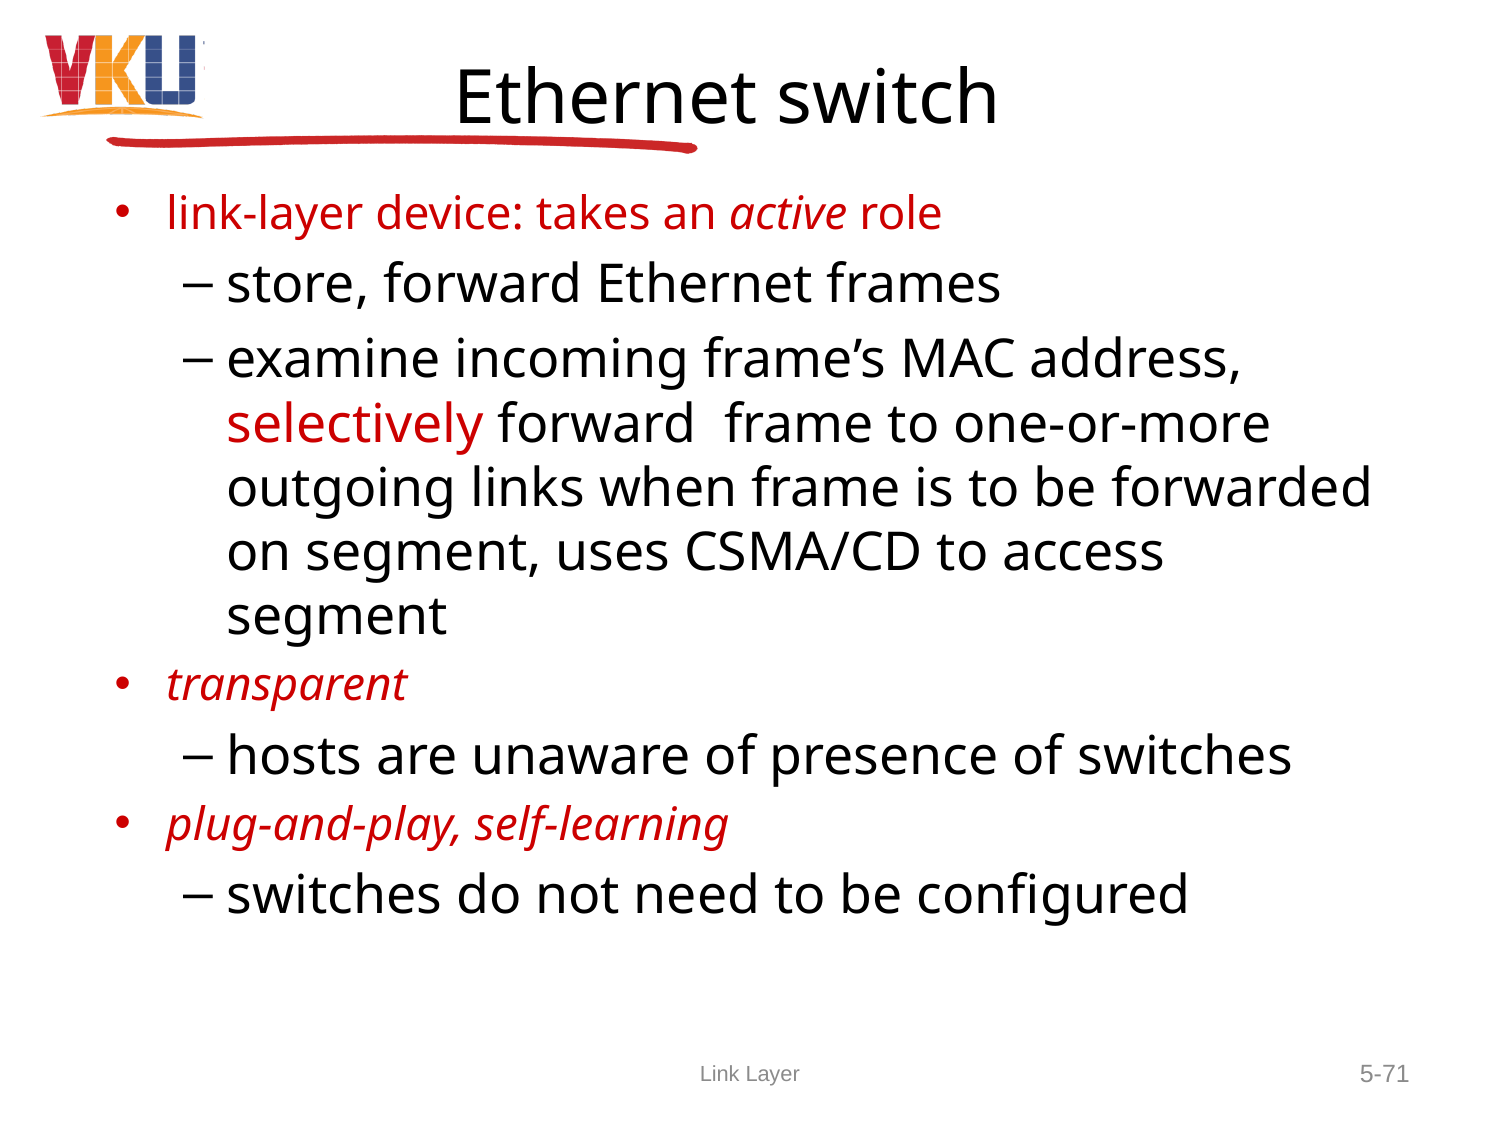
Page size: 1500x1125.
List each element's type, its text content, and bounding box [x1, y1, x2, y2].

picture [30, 21, 89, 129]
list link-layer device: takes an active role store, forward Ethernet frames examine incoming frame’s MAC address, selectively forward frame to one-or-more outgoing links when frame is to be forwarded on segment, uses CSMA/CD to access segment transparent hosts are unaware of presence of switches plug-and-play, self-learning switches do not need to be configured [99, 175, 1412, 937]
picture [103, 129, 704, 159]
title Ethernet switch [89, 0, 1365, 188]
footer Link Layer [512, 1042, 988, 1103]
slide_number 5-71 [1074, 1042, 1425, 1103]
